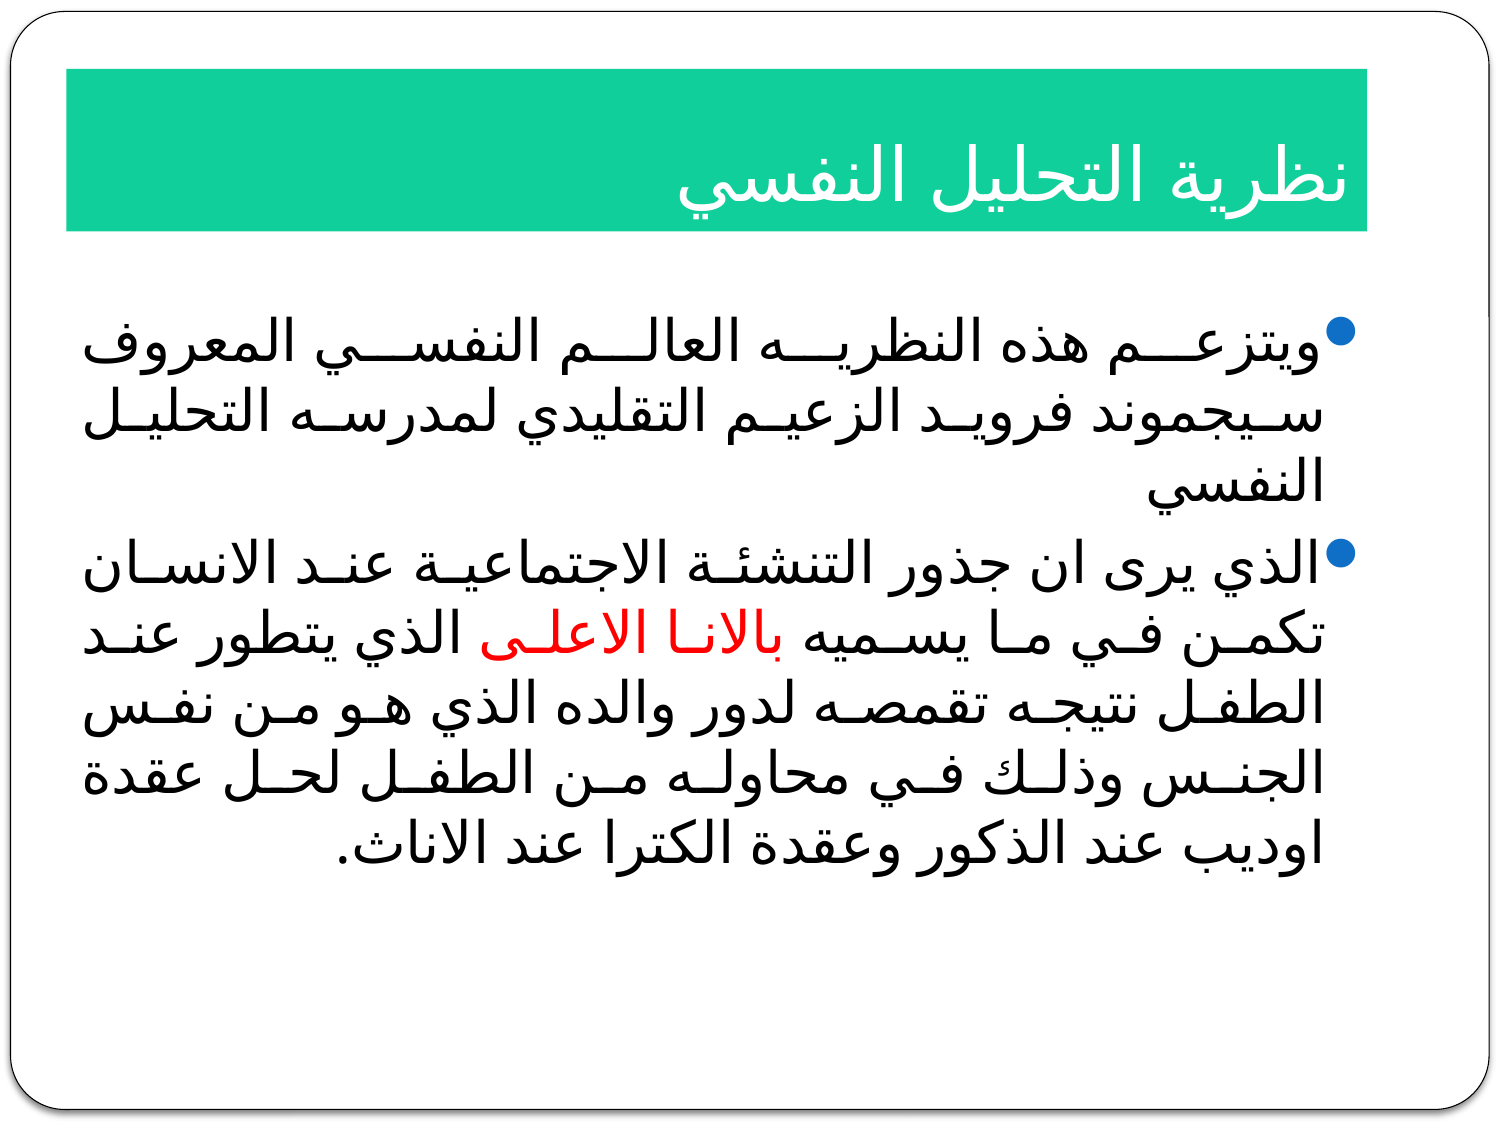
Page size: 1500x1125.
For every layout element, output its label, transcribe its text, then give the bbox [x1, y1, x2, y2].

list ويتزعم هذه النظريه العالم النفسي المعروف سيجموند فرويد الزعيم التقليدي لمدرسه التحليل النفسي الذي يرى ان جذور التنشئة الاجتماعية عند الانسان تكمن في ما يسميه بالانا الاعلى الذي يتطور عند الطفل نتيجه تقمصه لدور والده الذي هو من نفس الجنس وذلك في محاوله من الطفل لحل عقدة اوديب عند الذكور وعقدة الكترا عند الاناث. [66, 295, 1387, 830]
title نظرية التحليل النفسي [66, 68, 1368, 232]
